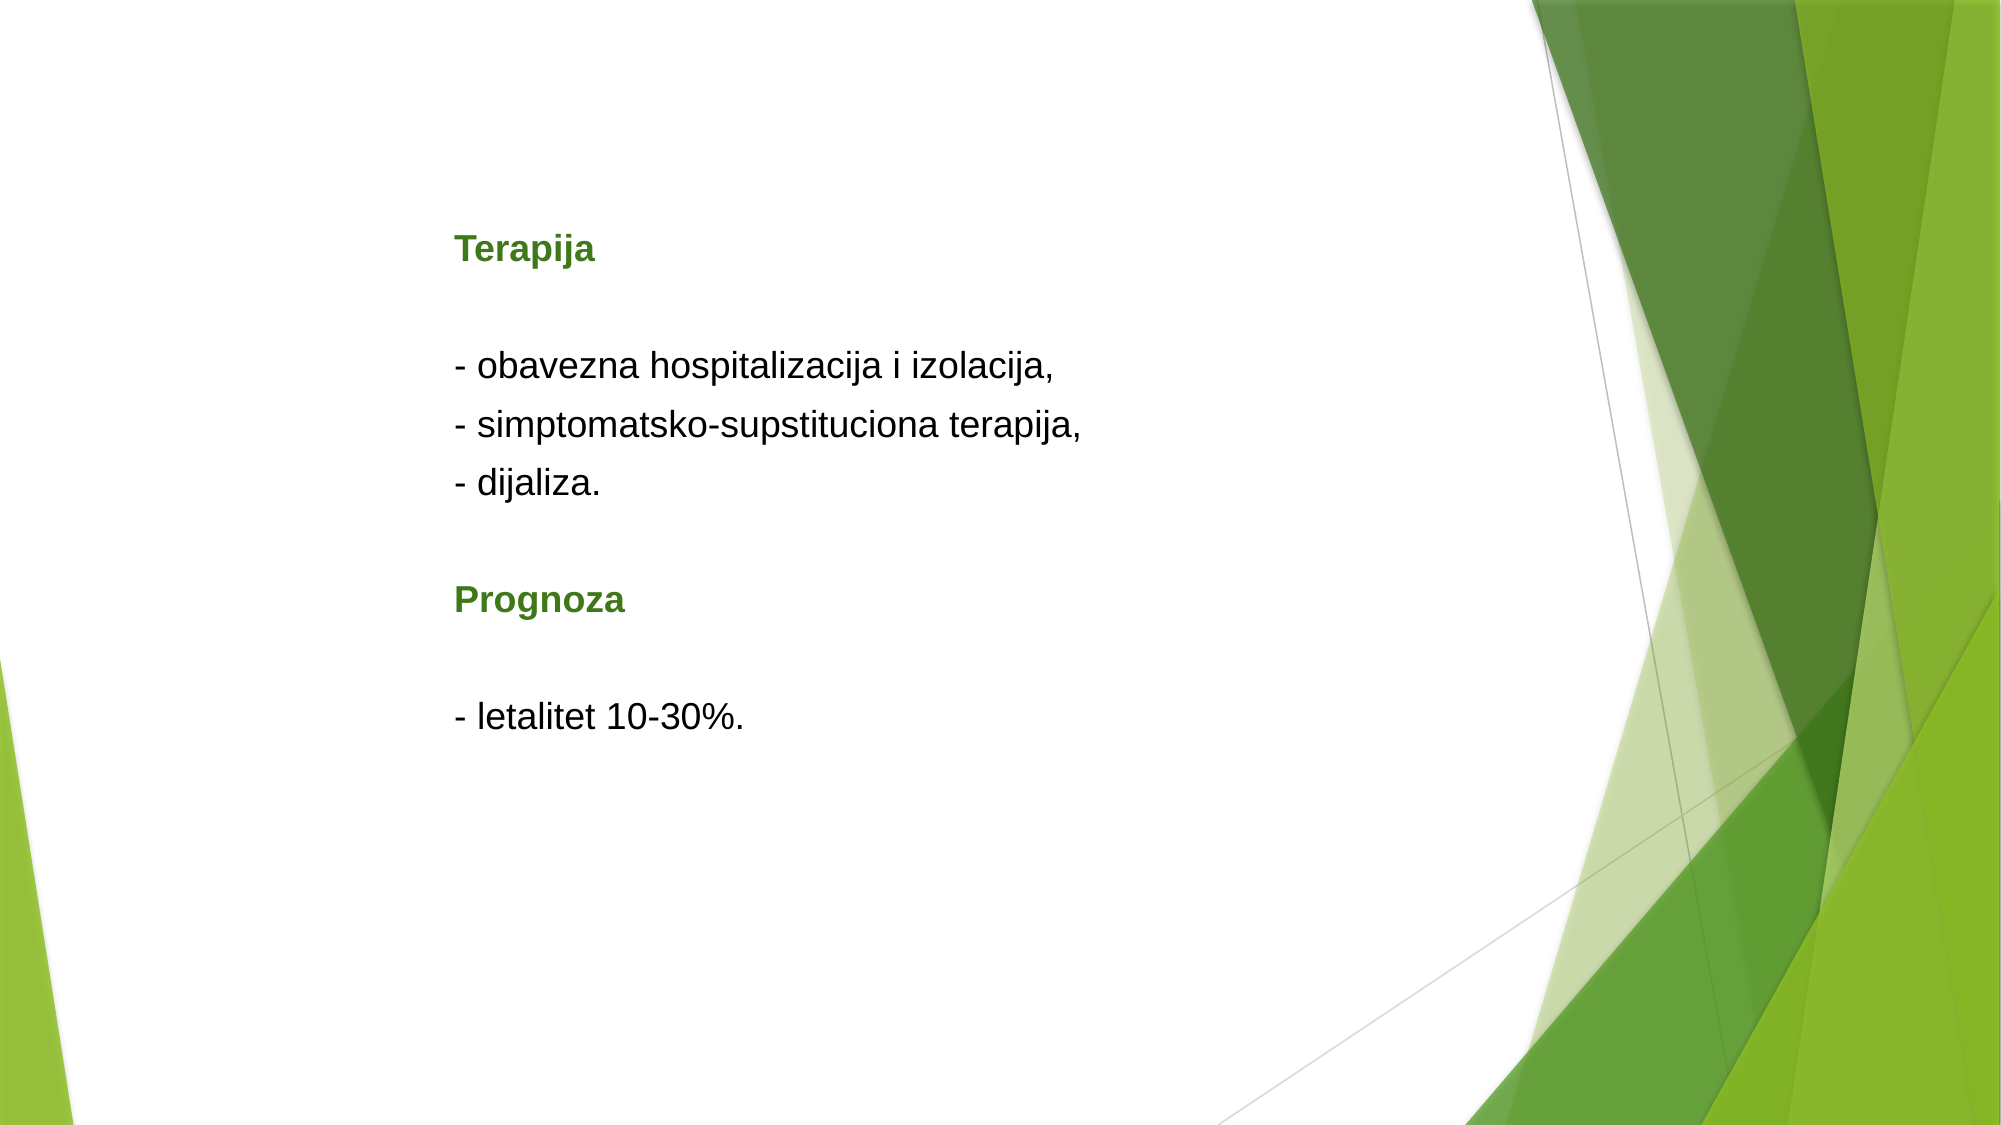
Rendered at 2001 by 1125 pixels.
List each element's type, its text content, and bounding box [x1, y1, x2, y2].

text_box Terapija - obavezna hospitalizacija i izolacija, - simptomatsko-supstituciona terapija, - dijaliza. Prognoza - letalitet 10-30%. [439, 203, 1687, 745]
